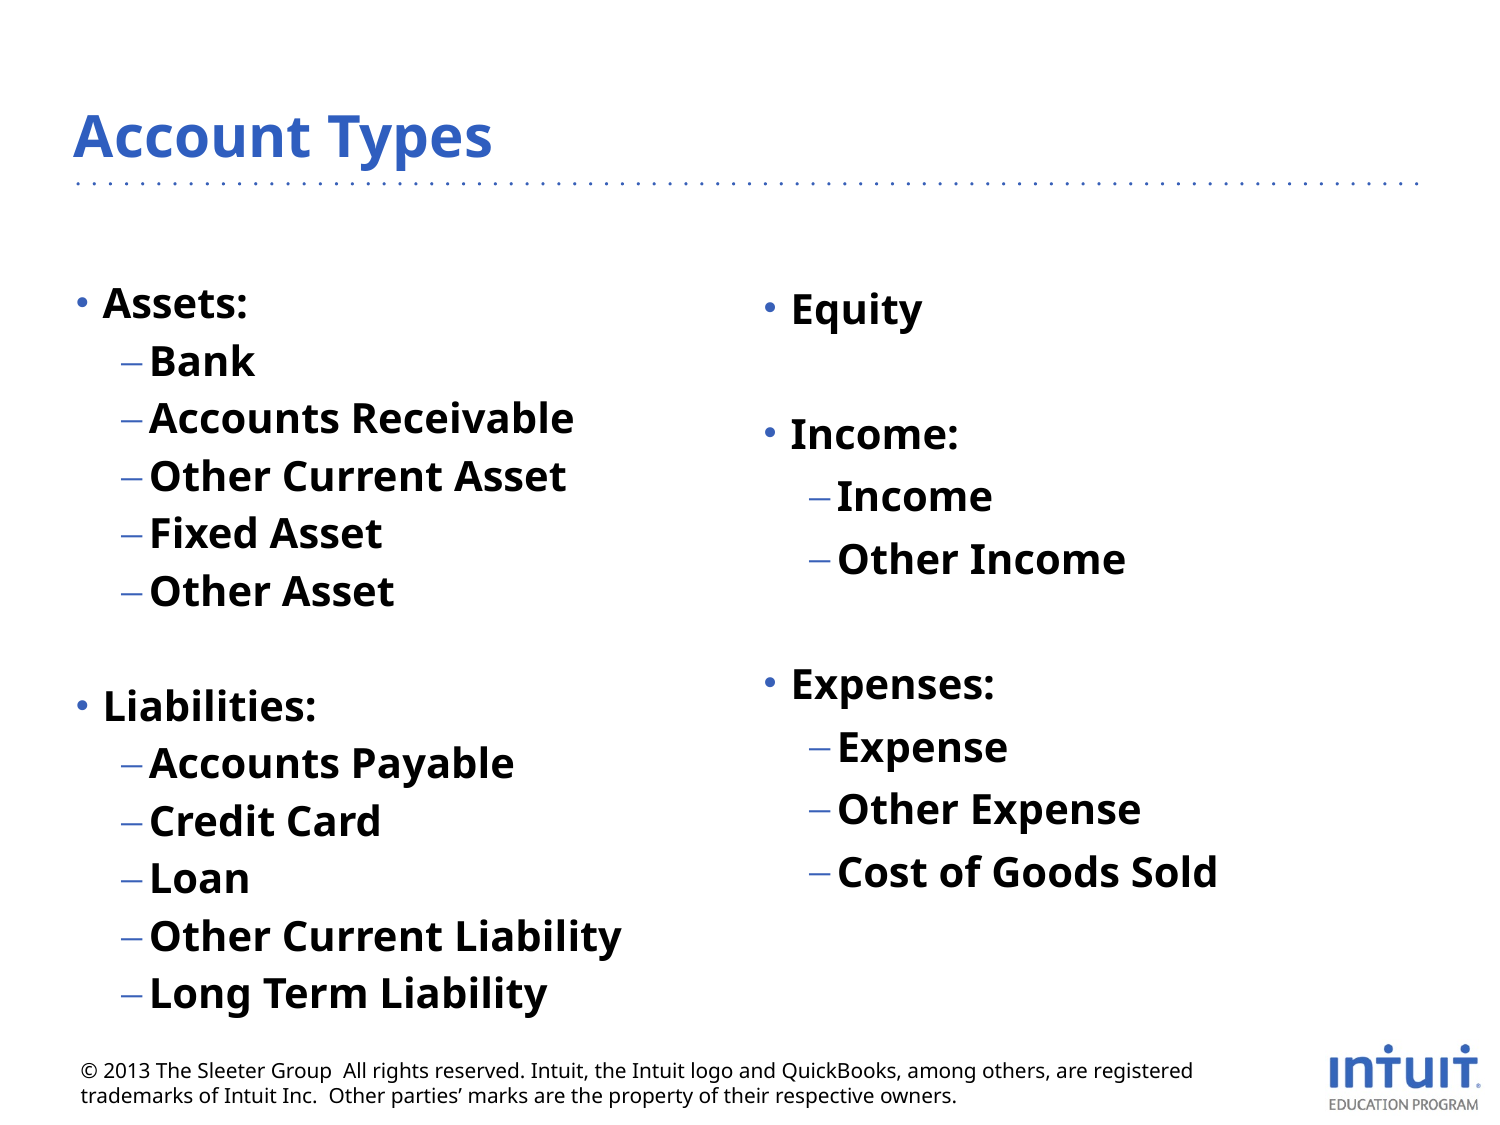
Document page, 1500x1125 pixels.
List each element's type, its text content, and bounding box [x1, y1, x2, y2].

list Assets: Bank Accounts Receivable Other Current Asset Fixed Asset Other Asset Liabilities: Accounts Payable Credit Card Loan Other Current Liability Long Term Liability [75, 275, 737, 1018]
title Account Types [73, 62, 1424, 169]
picture [1325, 1039, 1485, 1116]
list Equity Income: Income Other Income Expenses: Expense Other Expense Cost of Goods Sold [762, 275, 1425, 1018]
